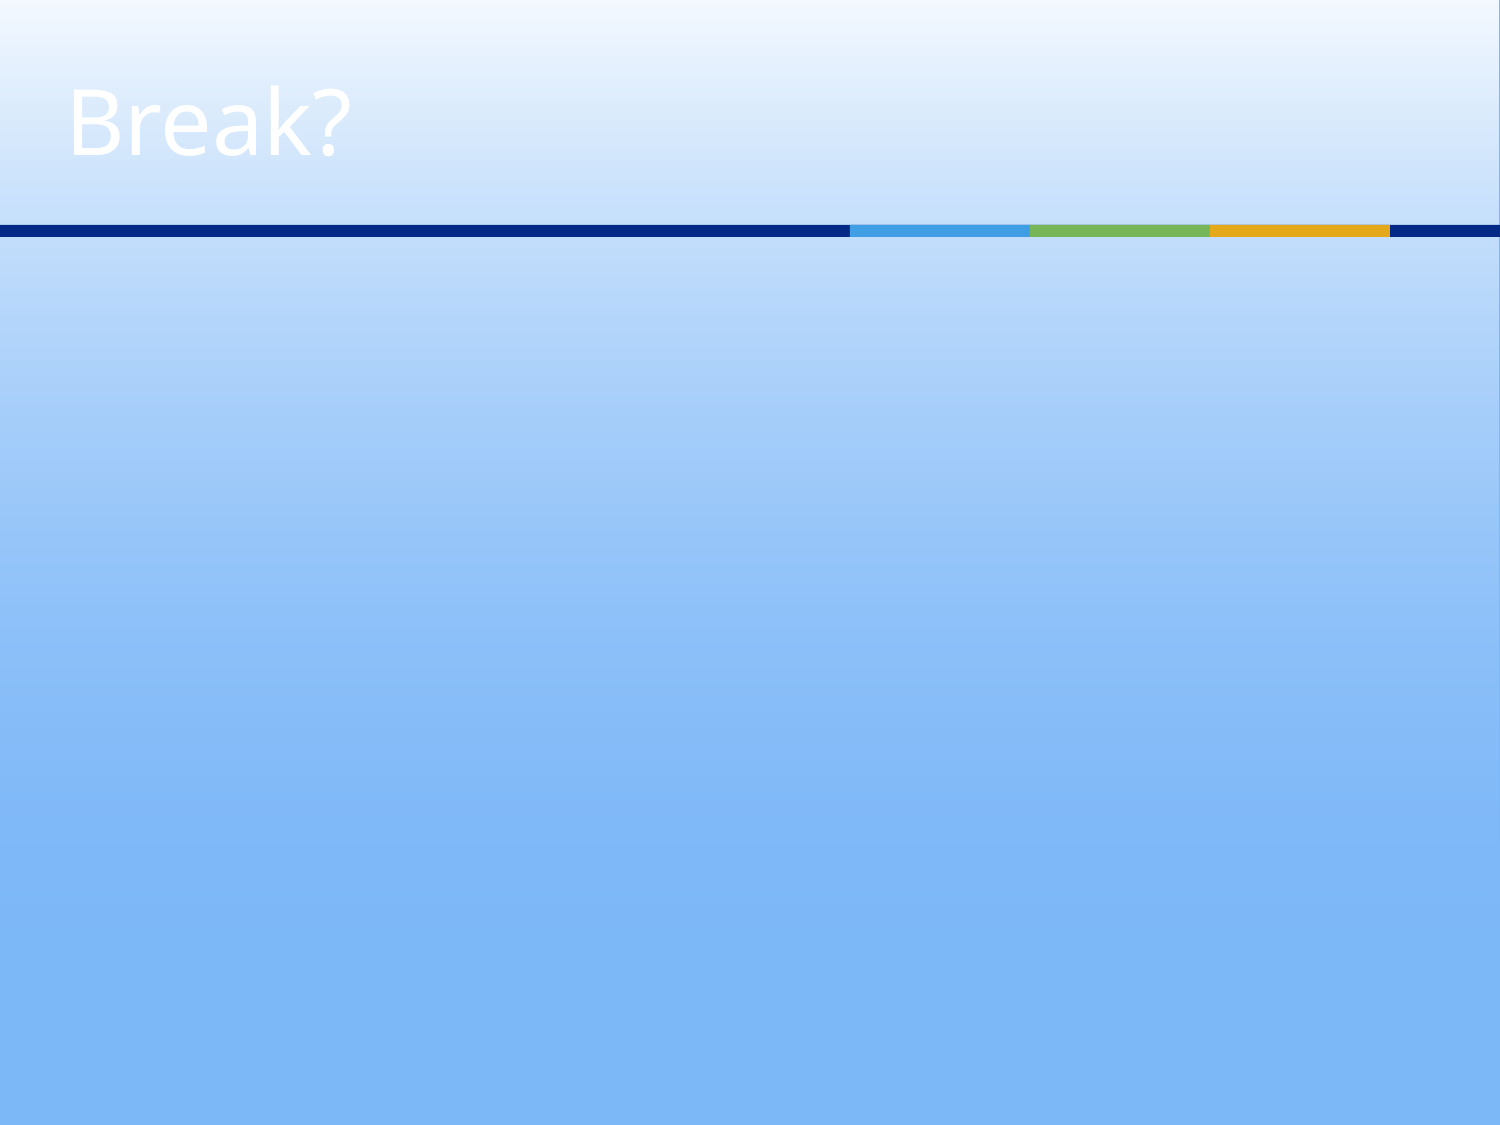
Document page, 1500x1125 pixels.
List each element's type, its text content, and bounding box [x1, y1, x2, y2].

title Break? [50, 24, 1400, 213]
